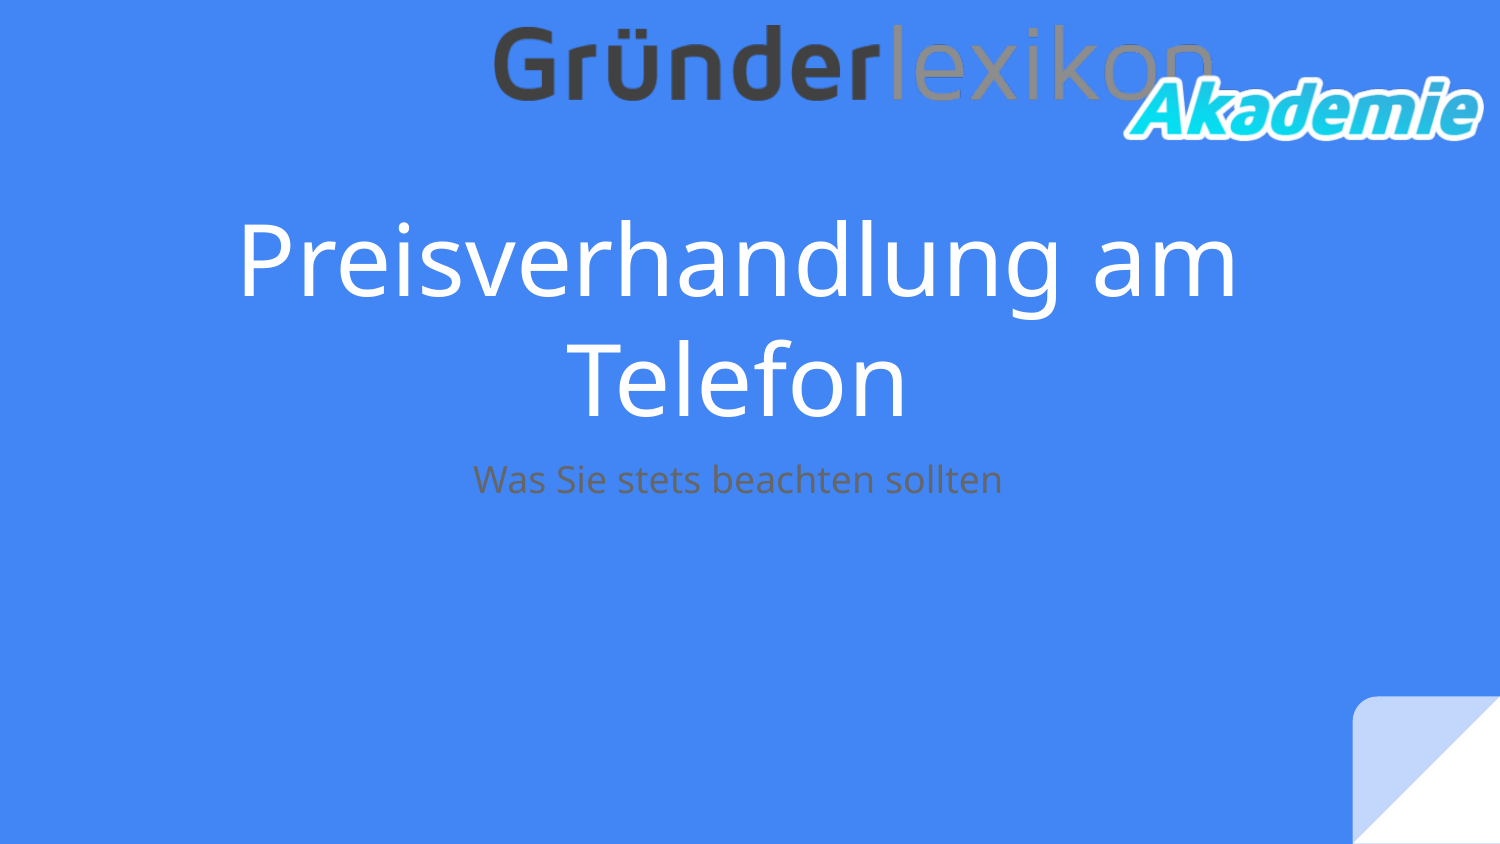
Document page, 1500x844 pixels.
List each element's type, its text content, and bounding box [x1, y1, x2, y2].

subtitle Was Sie stets beachten sollten [64, 441, 1413, 513]
picture [493, 25, 1484, 143]
title Preisverhandlung am Telefon [64, 298, 1413, 441]
